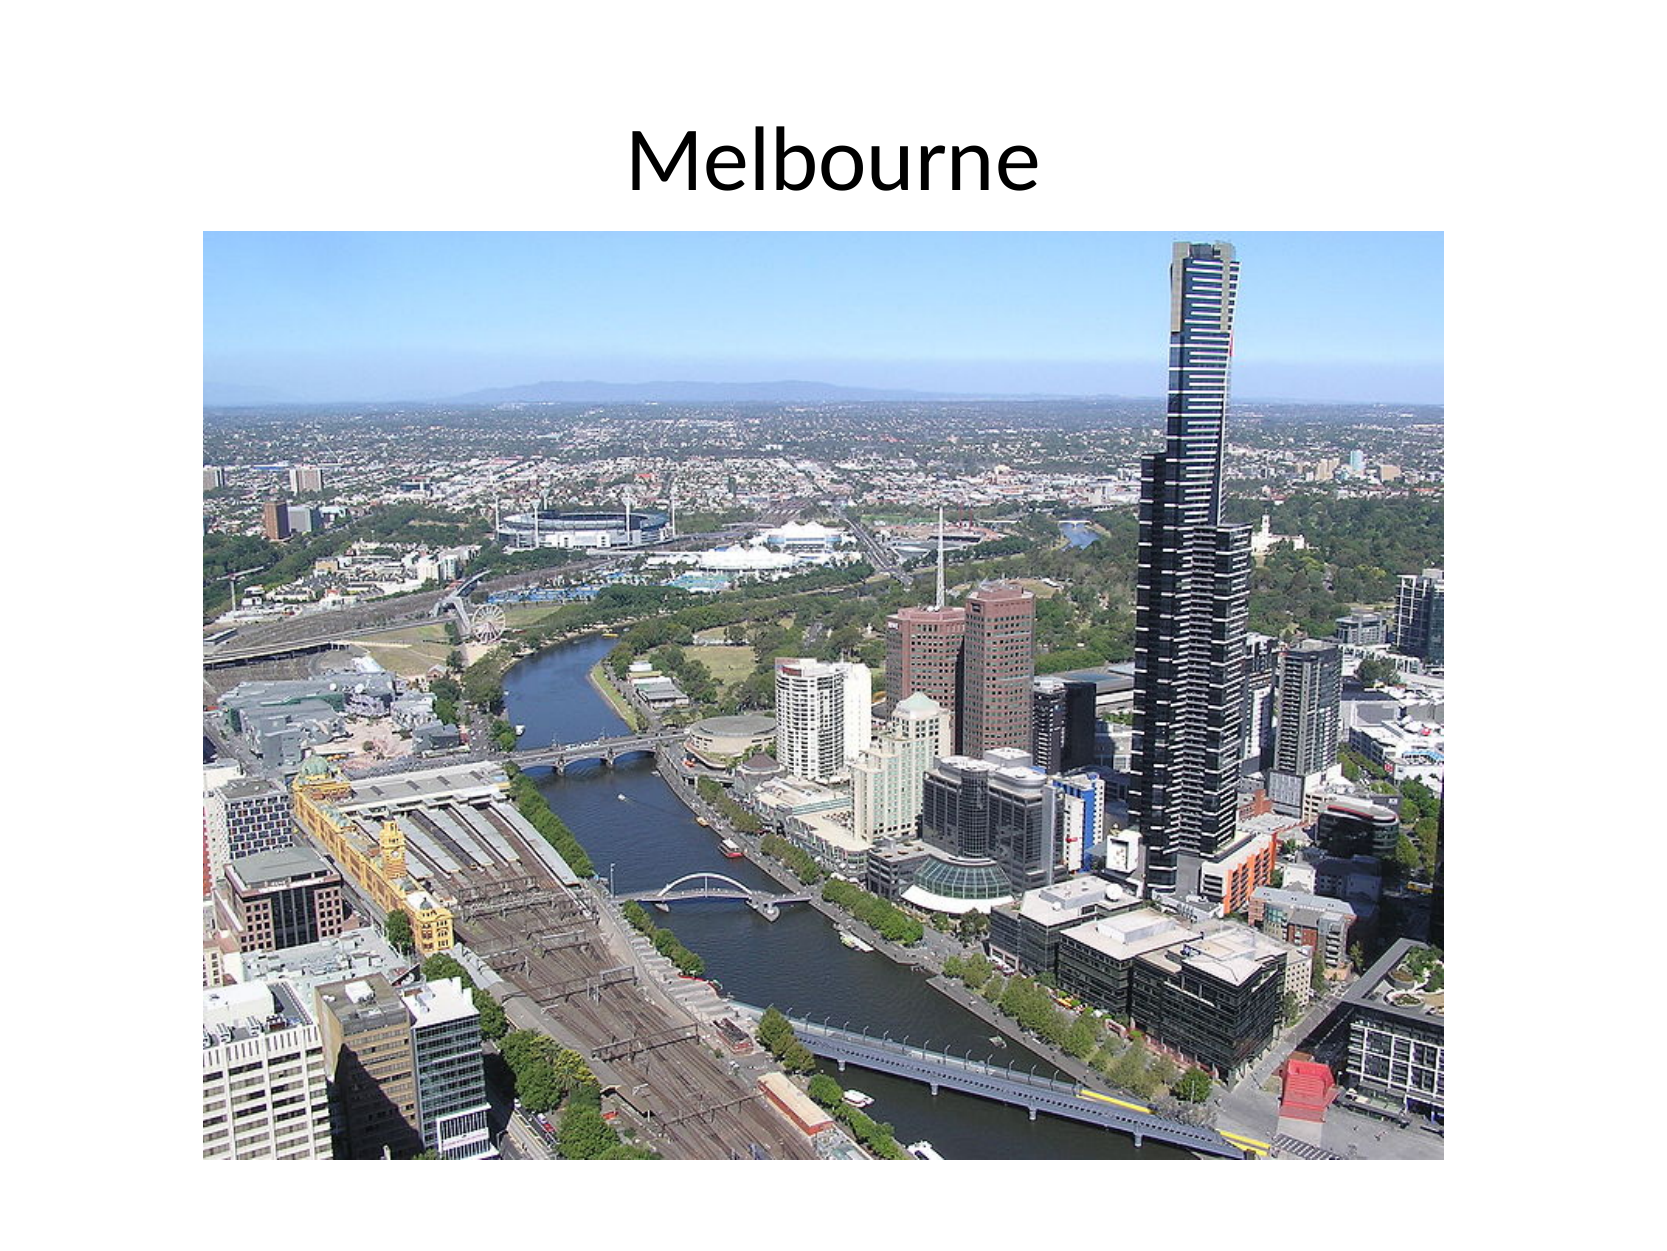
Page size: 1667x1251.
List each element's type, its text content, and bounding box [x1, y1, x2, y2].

picture [203, 230, 1444, 1160]
title Melbourne [83, 49, 1584, 259]
